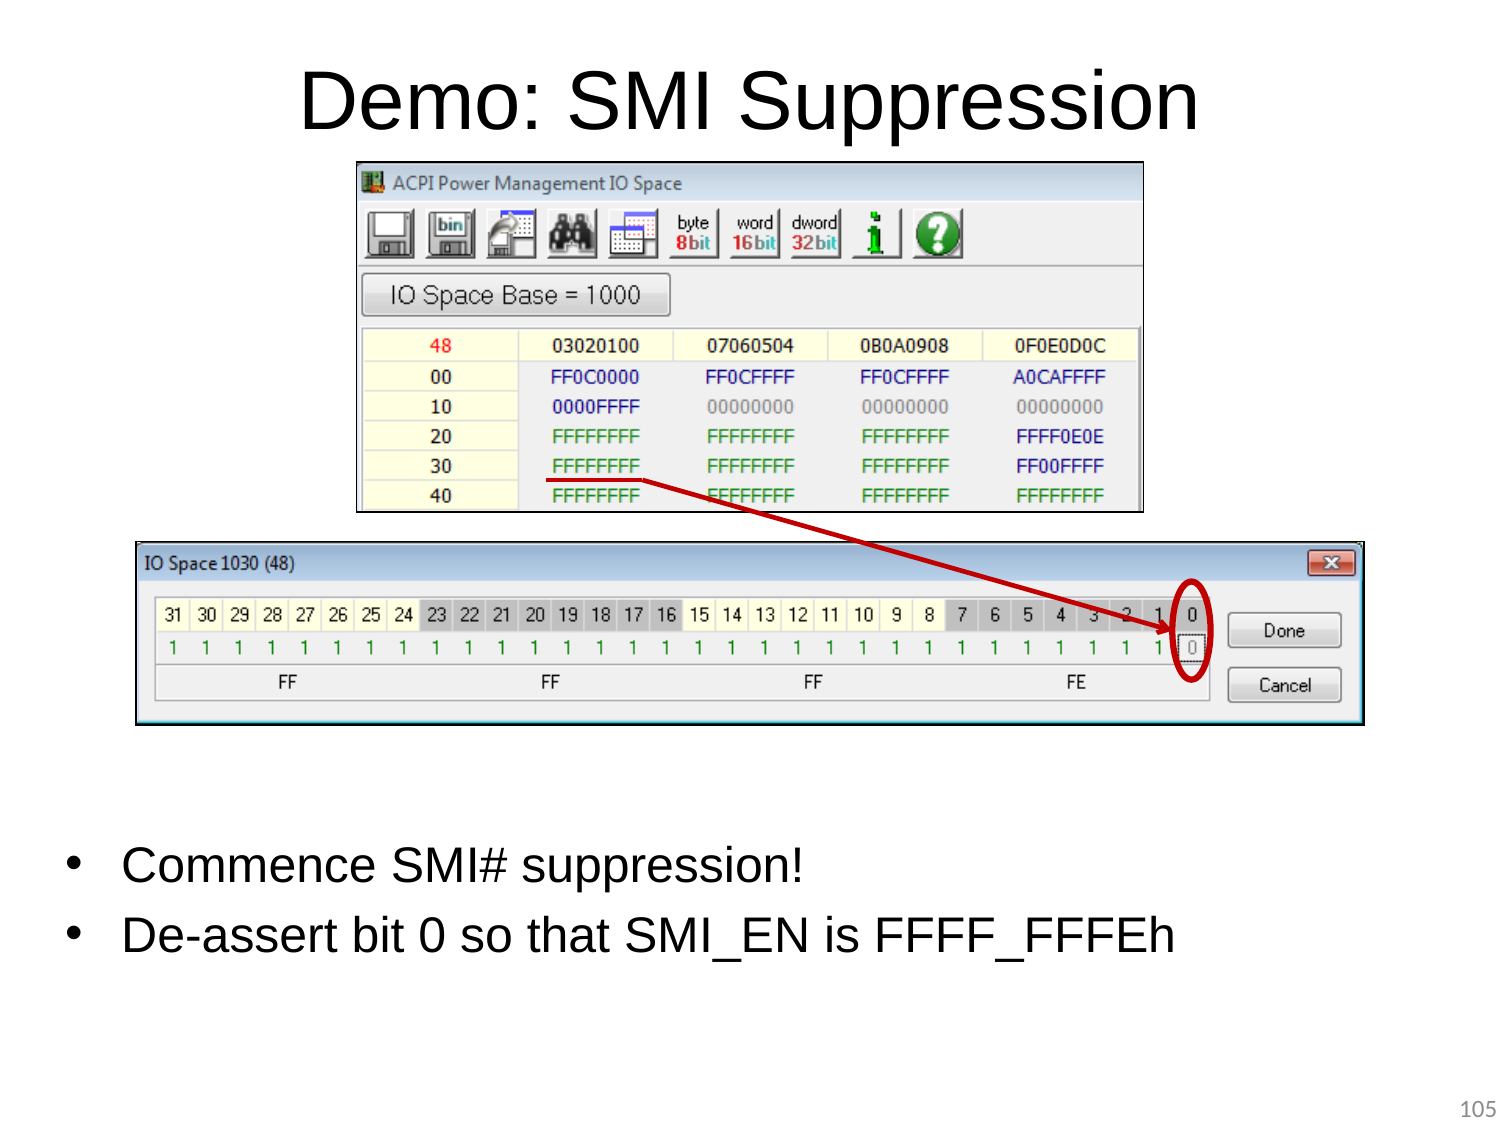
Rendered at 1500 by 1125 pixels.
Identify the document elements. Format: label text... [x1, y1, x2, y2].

slide_number 105 [1162, 1077, 1500, 1125]
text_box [642, 479, 1173, 631]
picture [356, 162, 1144, 512]
list Commence SMI# suppression! De-assert bit 0 so that SMI_EN is FFFF_FFFEh [50, 825, 1475, 1100]
picture [136, 541, 1364, 726]
title Demo: SMI Suppression [75, 2, 1425, 190]
